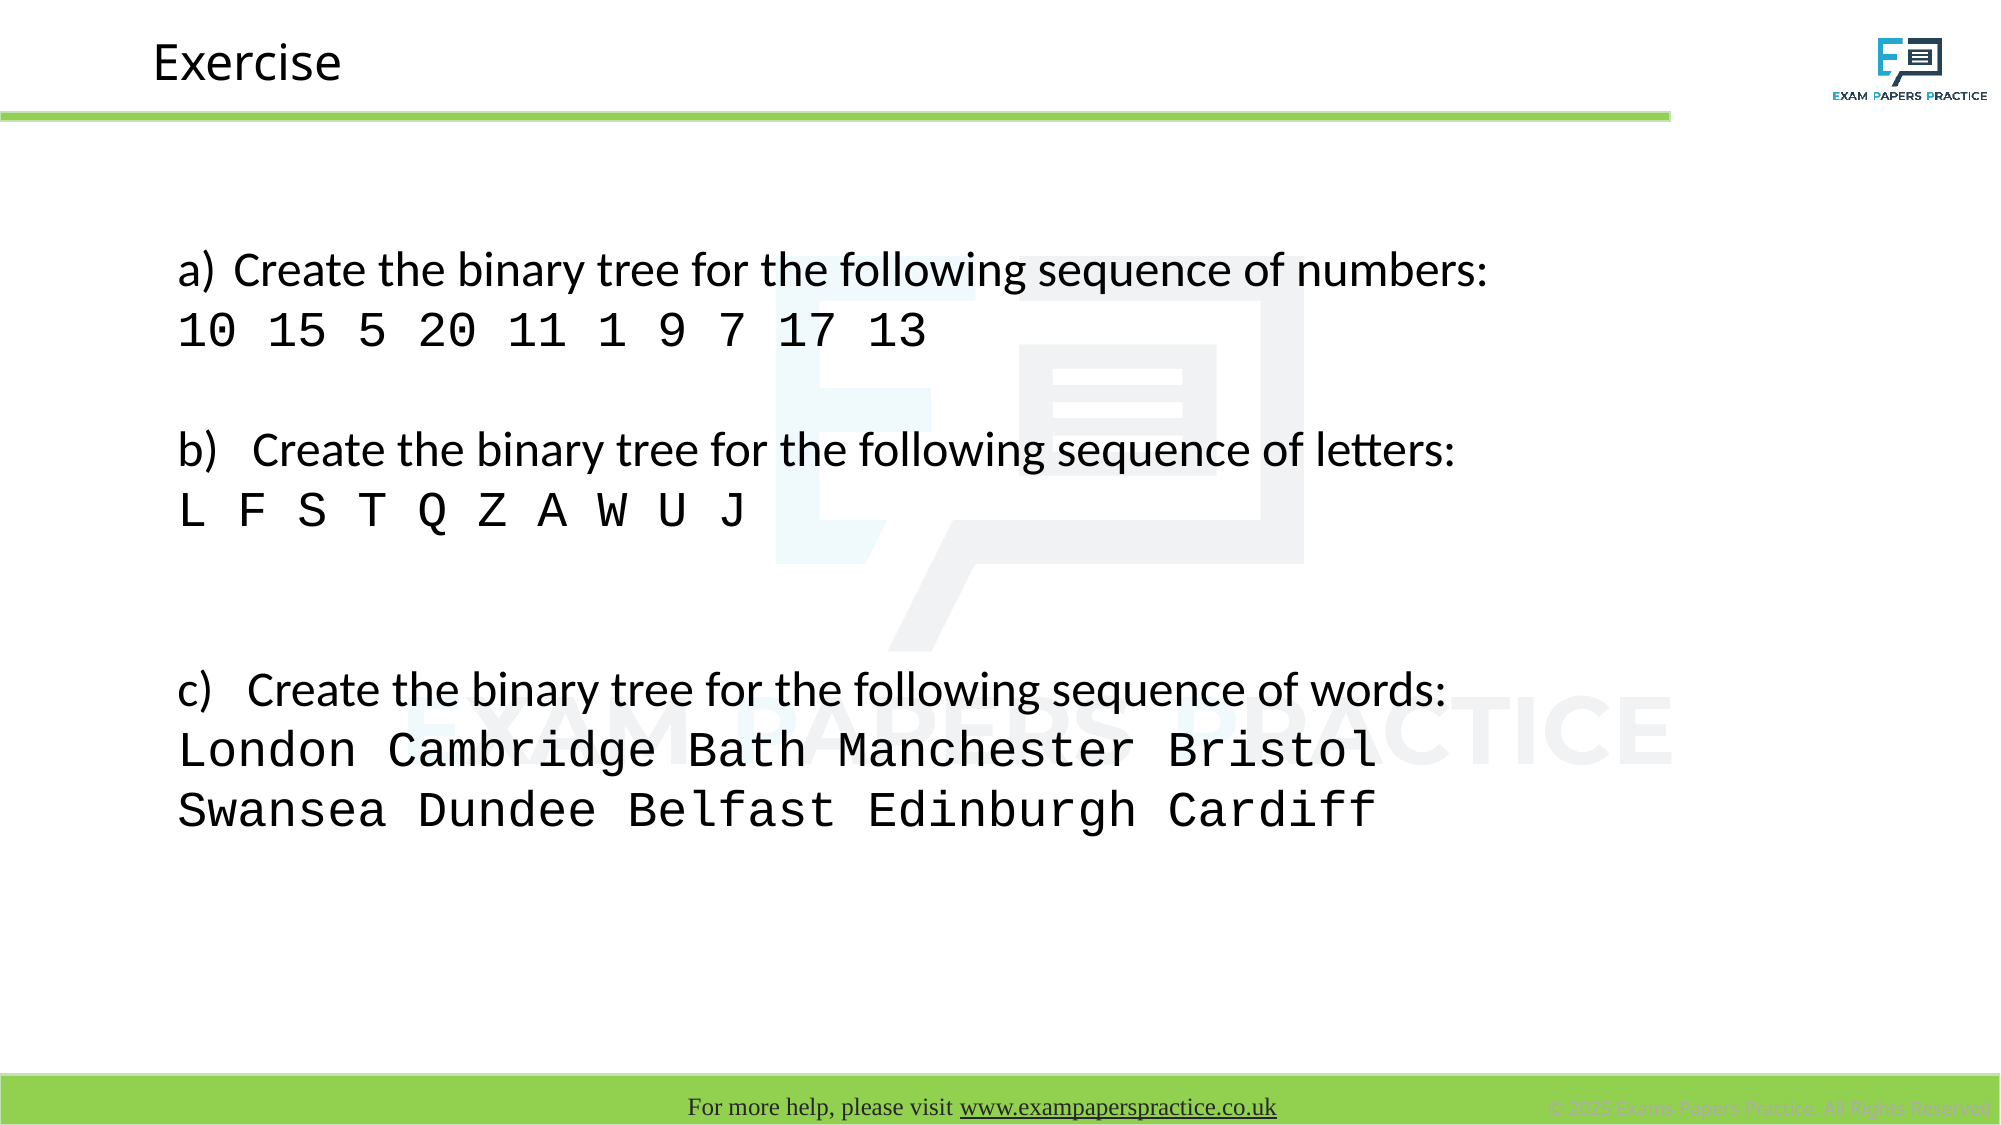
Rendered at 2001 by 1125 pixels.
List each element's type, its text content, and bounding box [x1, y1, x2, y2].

title Exercise [137, 59, 1863, 70]
text_box Create the binary tree for the following sequence of numbers: 10 15 5 20 11 1 9 7 17 13 b) Create the binary tree for the following sequence of letters: L F S T Q Z A W U J c) Create the binary tree for the following sequence of words: London Cambridge Bath Manchester Bristol Swansea Dundee Belfast Edinburgh Cardiff [162, 229, 1634, 889]
